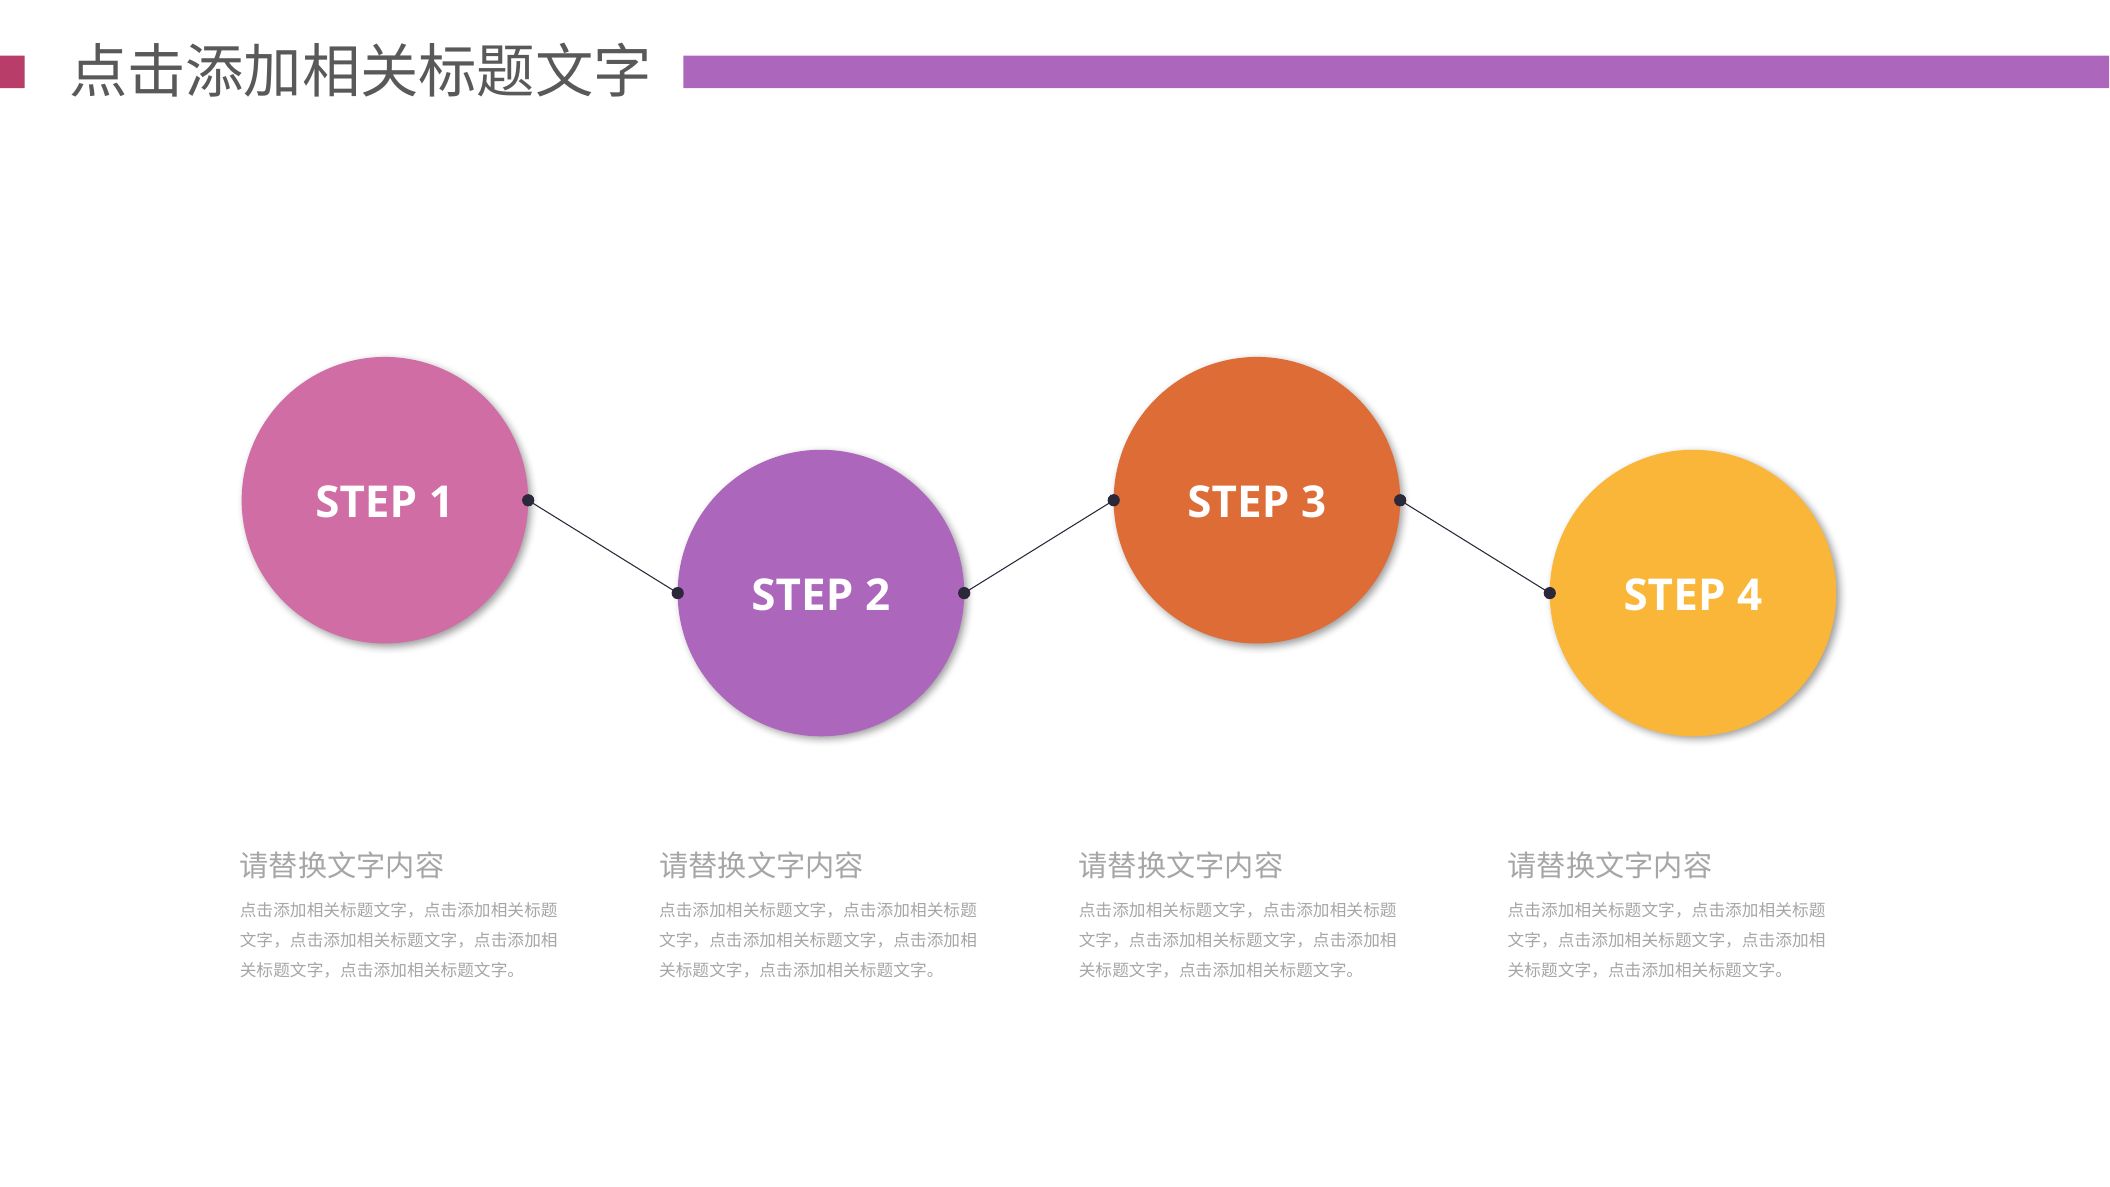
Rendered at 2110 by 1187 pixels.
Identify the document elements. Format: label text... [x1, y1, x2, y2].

text_box 点击添加相关标题文字，点击添加相关标题文字，点击添加相关标题文字，点击添加相关标题文字，点击添加相关标题文字。 [223, 882, 590, 988]
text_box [1400, 500, 1550, 594]
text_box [964, 500, 1114, 594]
text_box 点击添加相关标题文字 [54, 26, 667, 112]
text_box STEP 1 [240, 355, 530, 645]
text_box 请替换文字内容 [1062, 832, 1462, 891]
text_box STEP 4 [1548, 448, 1838, 738]
text_box 请替换文字内容 [1491, 832, 1891, 891]
text_box STEP 3 [1112, 355, 1402, 645]
text_box 请替换文字内容 [223, 832, 623, 891]
text_box 请替换文字内容 [643, 832, 1043, 891]
text_box STEP 2 [676, 448, 966, 738]
text_box 点击添加相关标题文字，点击添加相关标题文字，点击添加相关标题文字，点击添加相关标题文字，点击添加相关标题文字。 [1491, 882, 1858, 988]
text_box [528, 500, 678, 594]
text_box 点击添加相关标题文字，点击添加相关标题文字，点击添加相关标题文字，点击添加相关标题文字，点击添加相关标题文字。 [1062, 882, 1429, 988]
text_box 点击添加相关标题文字，点击添加相关标题文字，点击添加相关标题文字，点击添加相关标题文字，点击添加相关标题文字。 [643, 882, 1010, 988]
